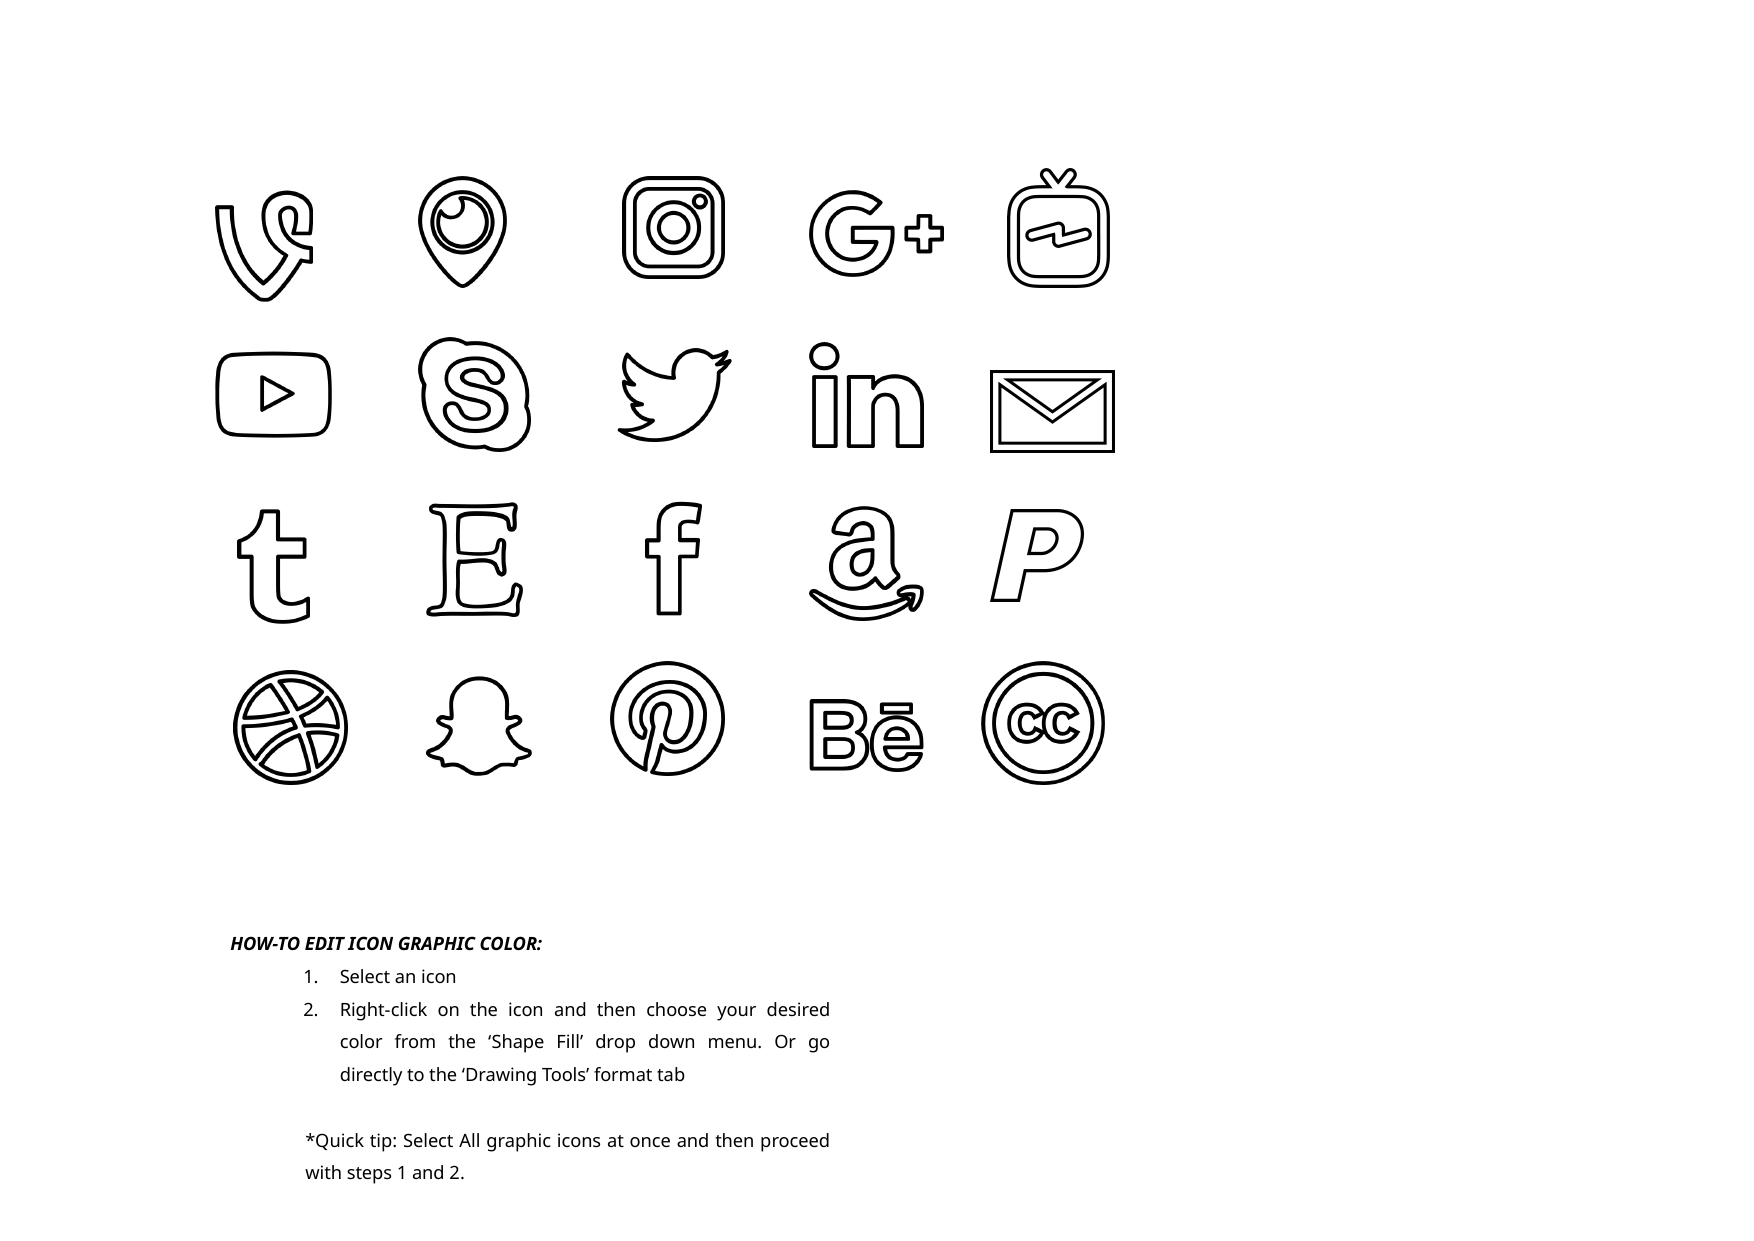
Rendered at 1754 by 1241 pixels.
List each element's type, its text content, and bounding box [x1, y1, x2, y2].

picture [981, 661, 1105, 785]
picture [809, 190, 944, 277]
picture [1007, 168, 1110, 288]
text_box HOW-TO EDIT ICON GRAPHIC COLOR: Select an icon Right-click on the icon and then choose your desired color from the ‘Shape Fill’ drop down menu. Or go directly to the ‘Drawing Tools’ format tab *Quick tip: Select All graphic icons at once and then proceed with steps 1 and 2. [215, 913, 847, 1191]
picture [809, 342, 924, 448]
picture [990, 509, 1084, 602]
picture [617, 348, 732, 442]
picture [418, 337, 531, 452]
picture [622, 176, 725, 279]
picture [809, 506, 924, 621]
picture [233, 670, 348, 785]
picture [426, 502, 523, 617]
picture [215, 190, 313, 302]
picture [990, 370, 1115, 453]
picture [426, 676, 532, 776]
picture [418, 176, 507, 288]
picture [645, 501, 702, 616]
picture [610, 661, 725, 776]
picture [237, 509, 310, 624]
picture [809, 699, 924, 773]
picture [215, 351, 332, 439]
